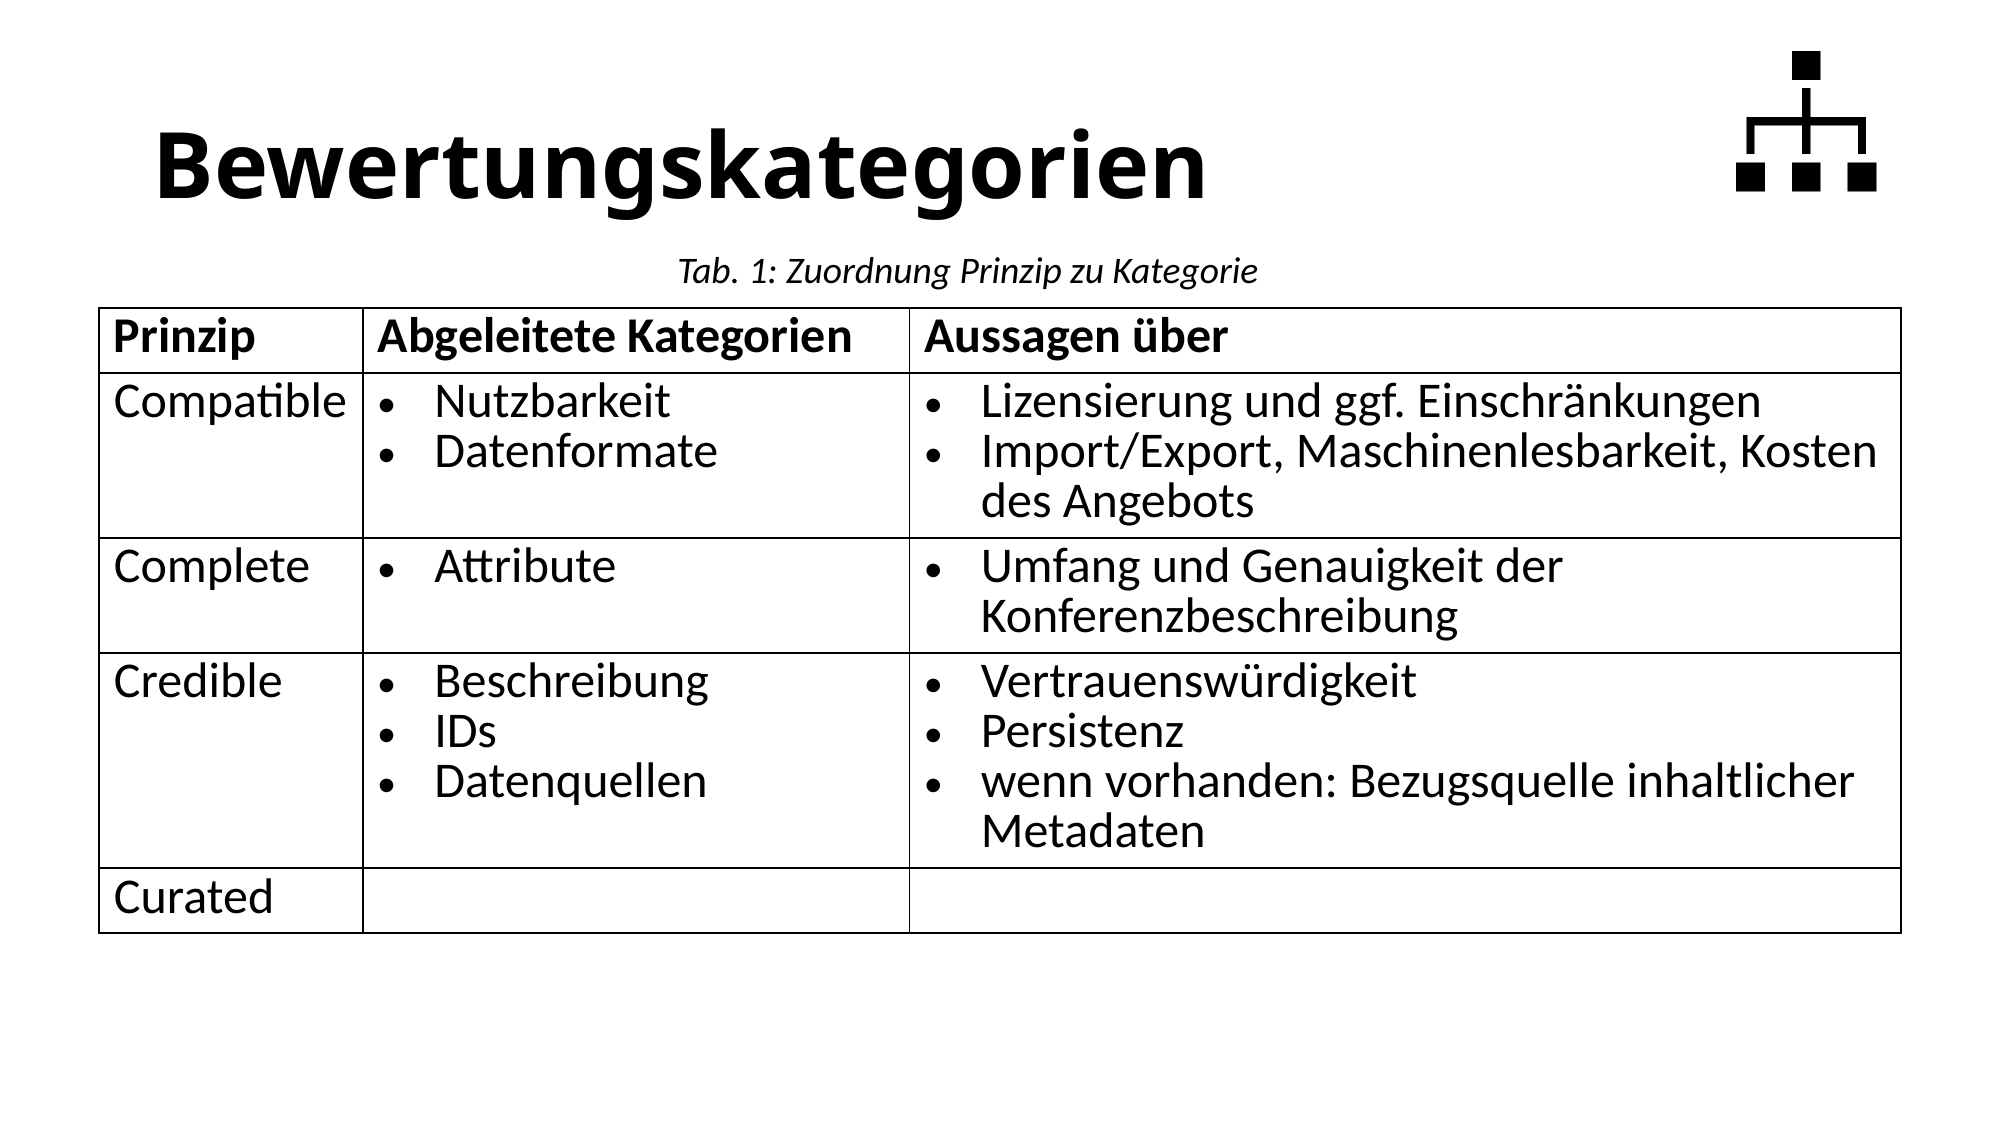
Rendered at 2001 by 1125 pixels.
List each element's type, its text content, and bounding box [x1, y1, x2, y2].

picture [1709, 22, 1907, 220]
table_cell Attribute [364, 539, 909, 652]
table_cell Complete [100, 539, 362, 652]
table_cell Credible [100, 654, 362, 867]
table_cell Lizensierung und ggf. Einschränkungen Import/Export, Maschinenlesbarkeit, Kosten des Angebots [910, 374, 1900, 537]
table_cell Umfang und Genauigkeit der Konferenzbeschreibung [910, 539, 1900, 652]
table_cell Curated [100, 869, 362, 932]
table_cell Vertrauenswürdigkeit Persistenz wenn vorhanden: Bezugsquelle inhaltlicher Metadaten [910, 654, 1900, 867]
table_cell Compatible [100, 374, 362, 537]
table_cell [364, 869, 909, 932]
table_header Aussagen über [910, 309, 1900, 372]
table_cell Beschreibung IDs Datenquellen [364, 654, 909, 867]
table_header Prinzip [100, 309, 362, 372]
table_cell Nutzbarkeit Datenformate [364, 374, 909, 537]
table_header Abgeleitete Kategorien [364, 309, 909, 372]
text_box Tab. 1: Zuordnung Prinzip zu Kategorie [662, 278, 1436, 299]
title Bewertungskategorien [137, 59, 1863, 278]
table_cell [910, 869, 1900, 932]
